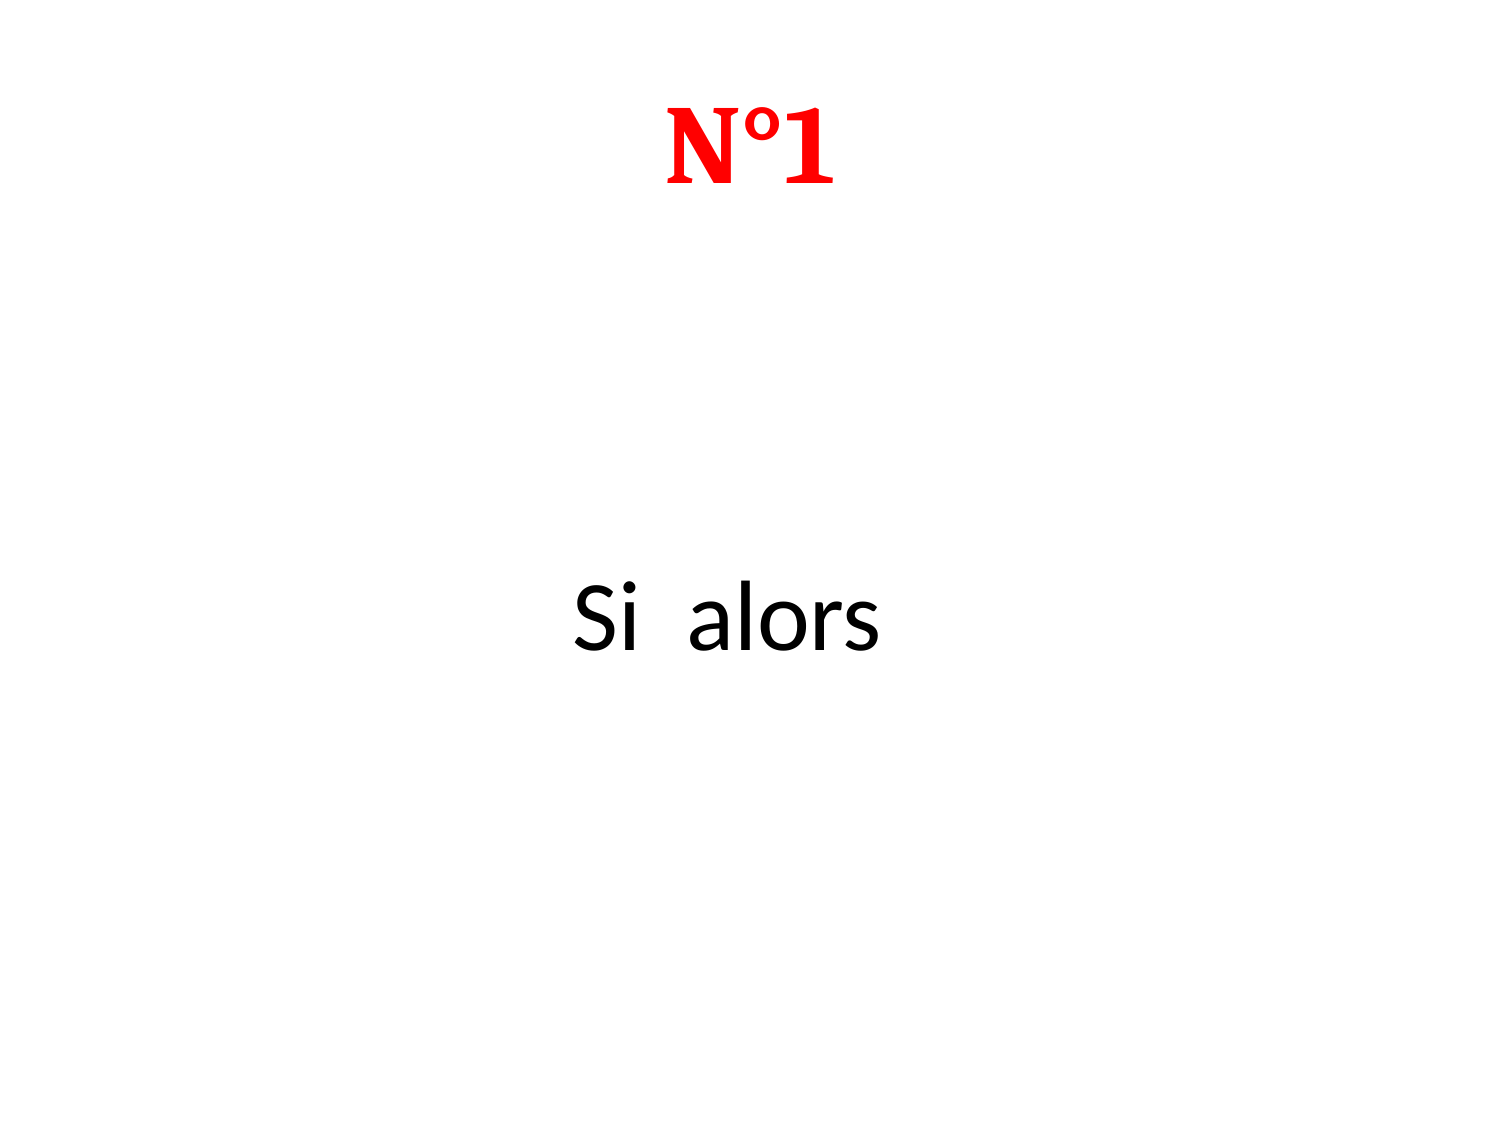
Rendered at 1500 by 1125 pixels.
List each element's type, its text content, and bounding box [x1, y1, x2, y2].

text_box N°1 [0, 63, 1500, 214]
